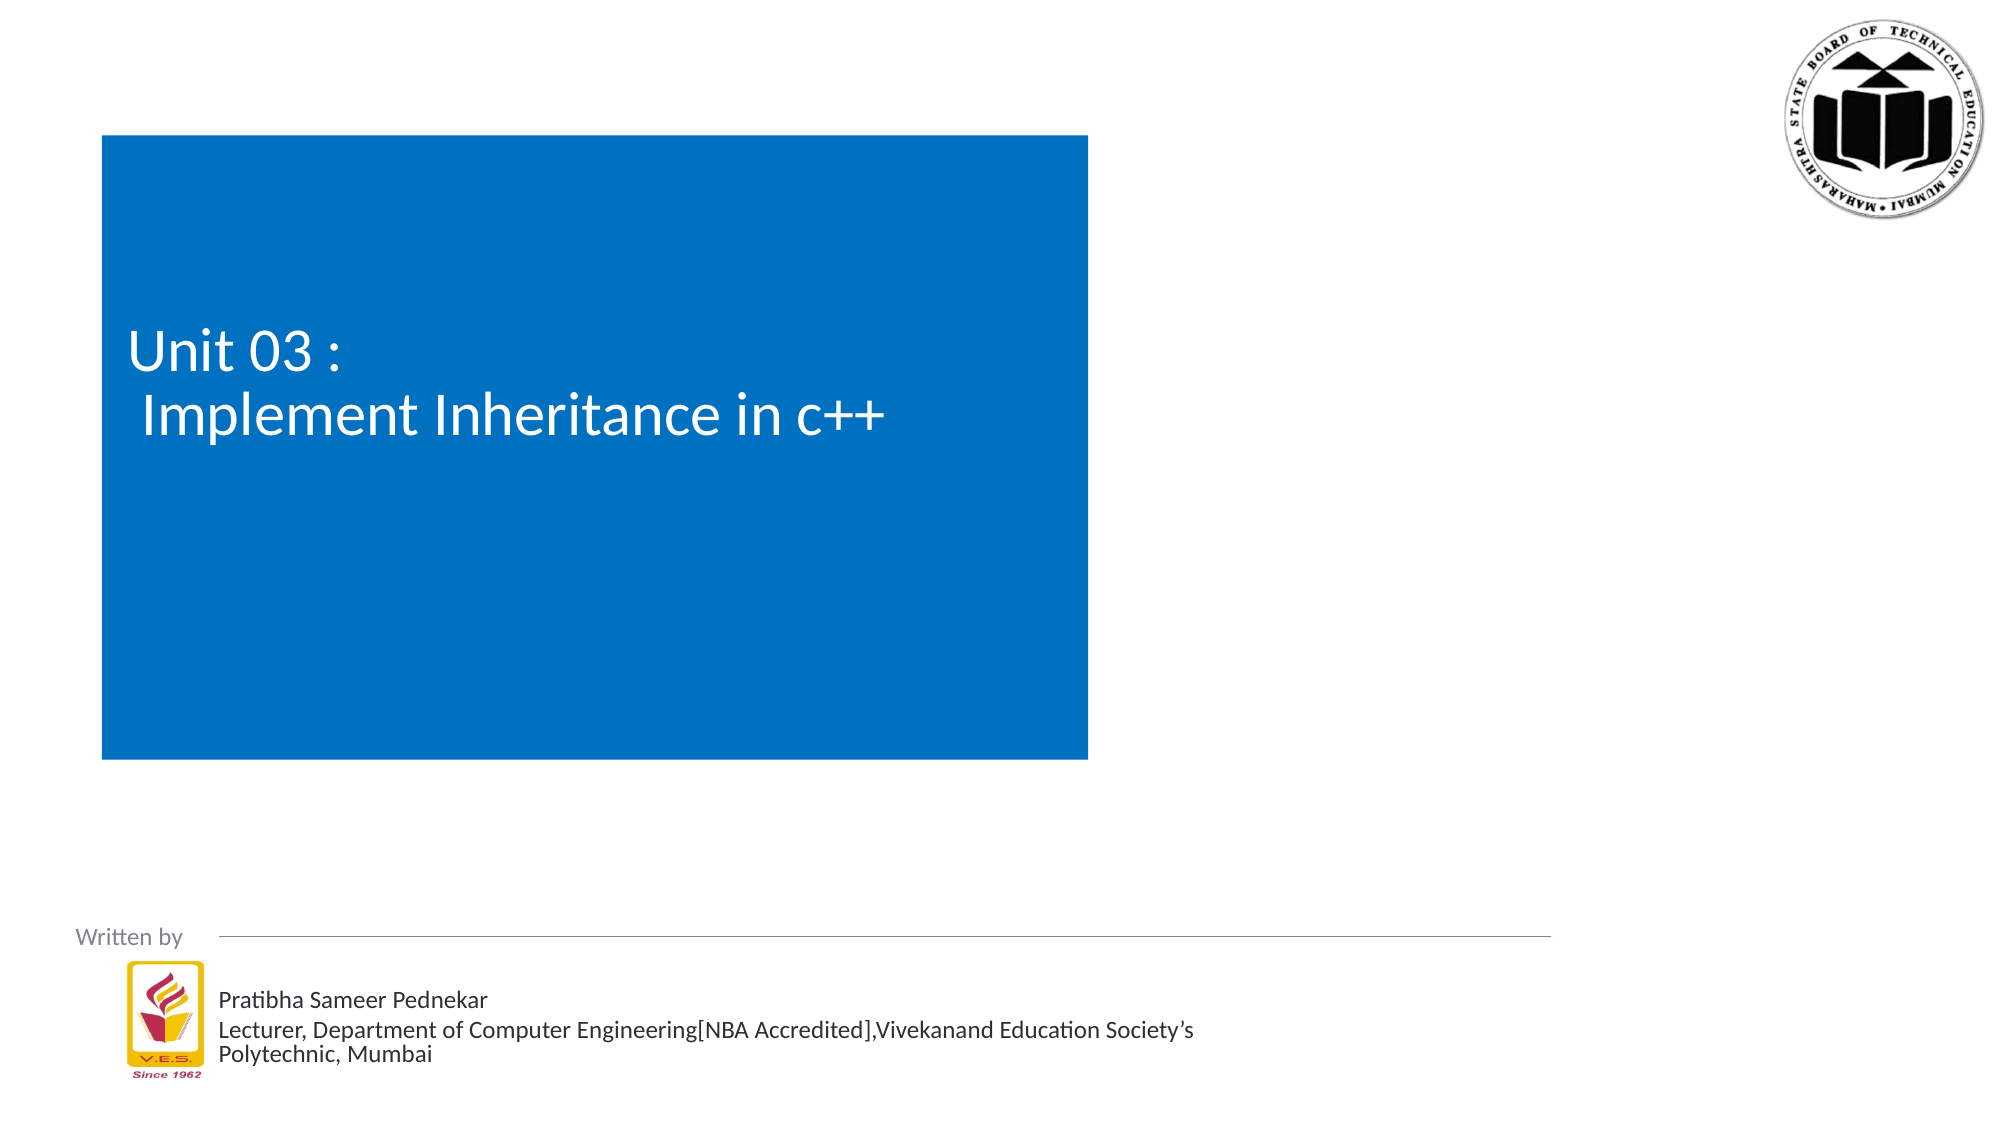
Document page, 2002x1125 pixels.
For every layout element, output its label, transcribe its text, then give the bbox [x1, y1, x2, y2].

list Pratibha Sameer Pednekar [218, 987, 726, 1017]
picture [126, 961, 204, 1079]
title Unit 03 : Implement Inheritance in c++ [127, 320, 907, 482]
picture [1764, 0, 2001, 237]
list Lecturer, Department of Computer Engineering[NBA Accredited],Vivekanand Education Society’s Polytechnic, Mumbai [218, 1019, 1226, 1050]
